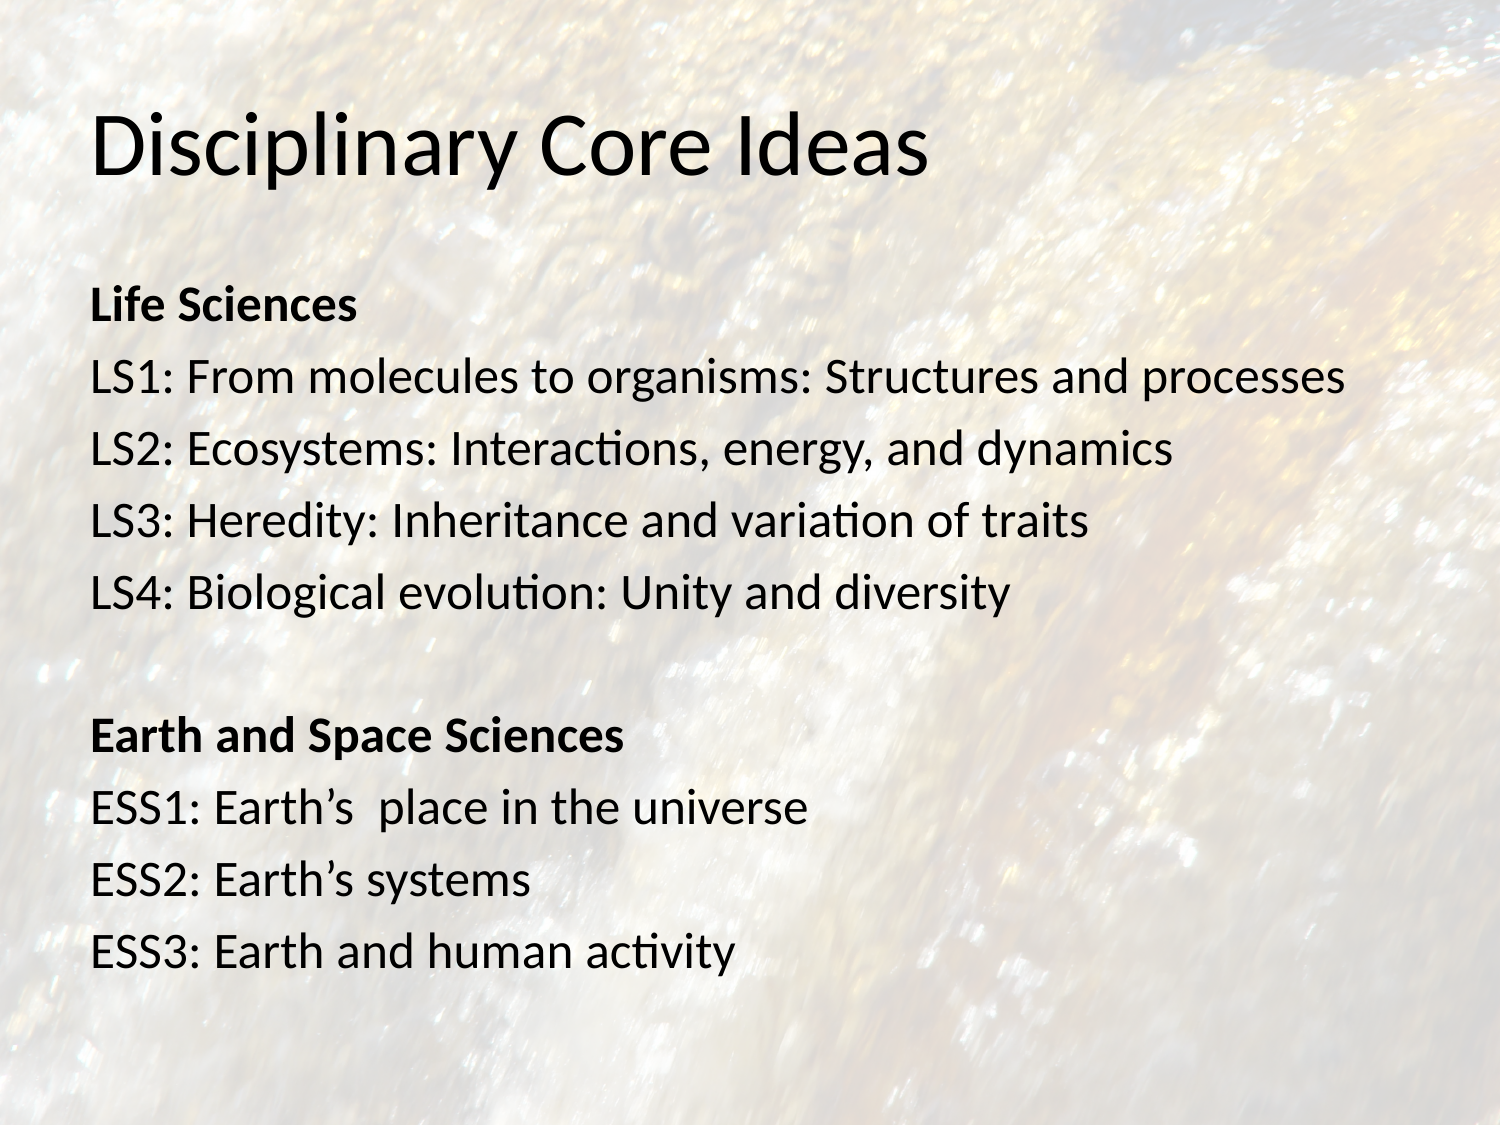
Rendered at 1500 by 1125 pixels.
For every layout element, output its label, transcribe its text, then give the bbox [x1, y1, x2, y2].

list Life Sciences LS1: From molecules to organisms: Structures and processes LS2: Ecosystems: Interactions, energy, and dynamics LS3: Heredity: Inheritance and variation of traits LS4: Biological evolution: Unity and diversity Earth and Space Sciences ESS1: Earth’s place in the universe ESS2: Earth’s systems ESS3: Earth and human activity [75, 262, 1425, 1005]
title Disciplinary Core Ideas [75, 45, 1425, 233]
